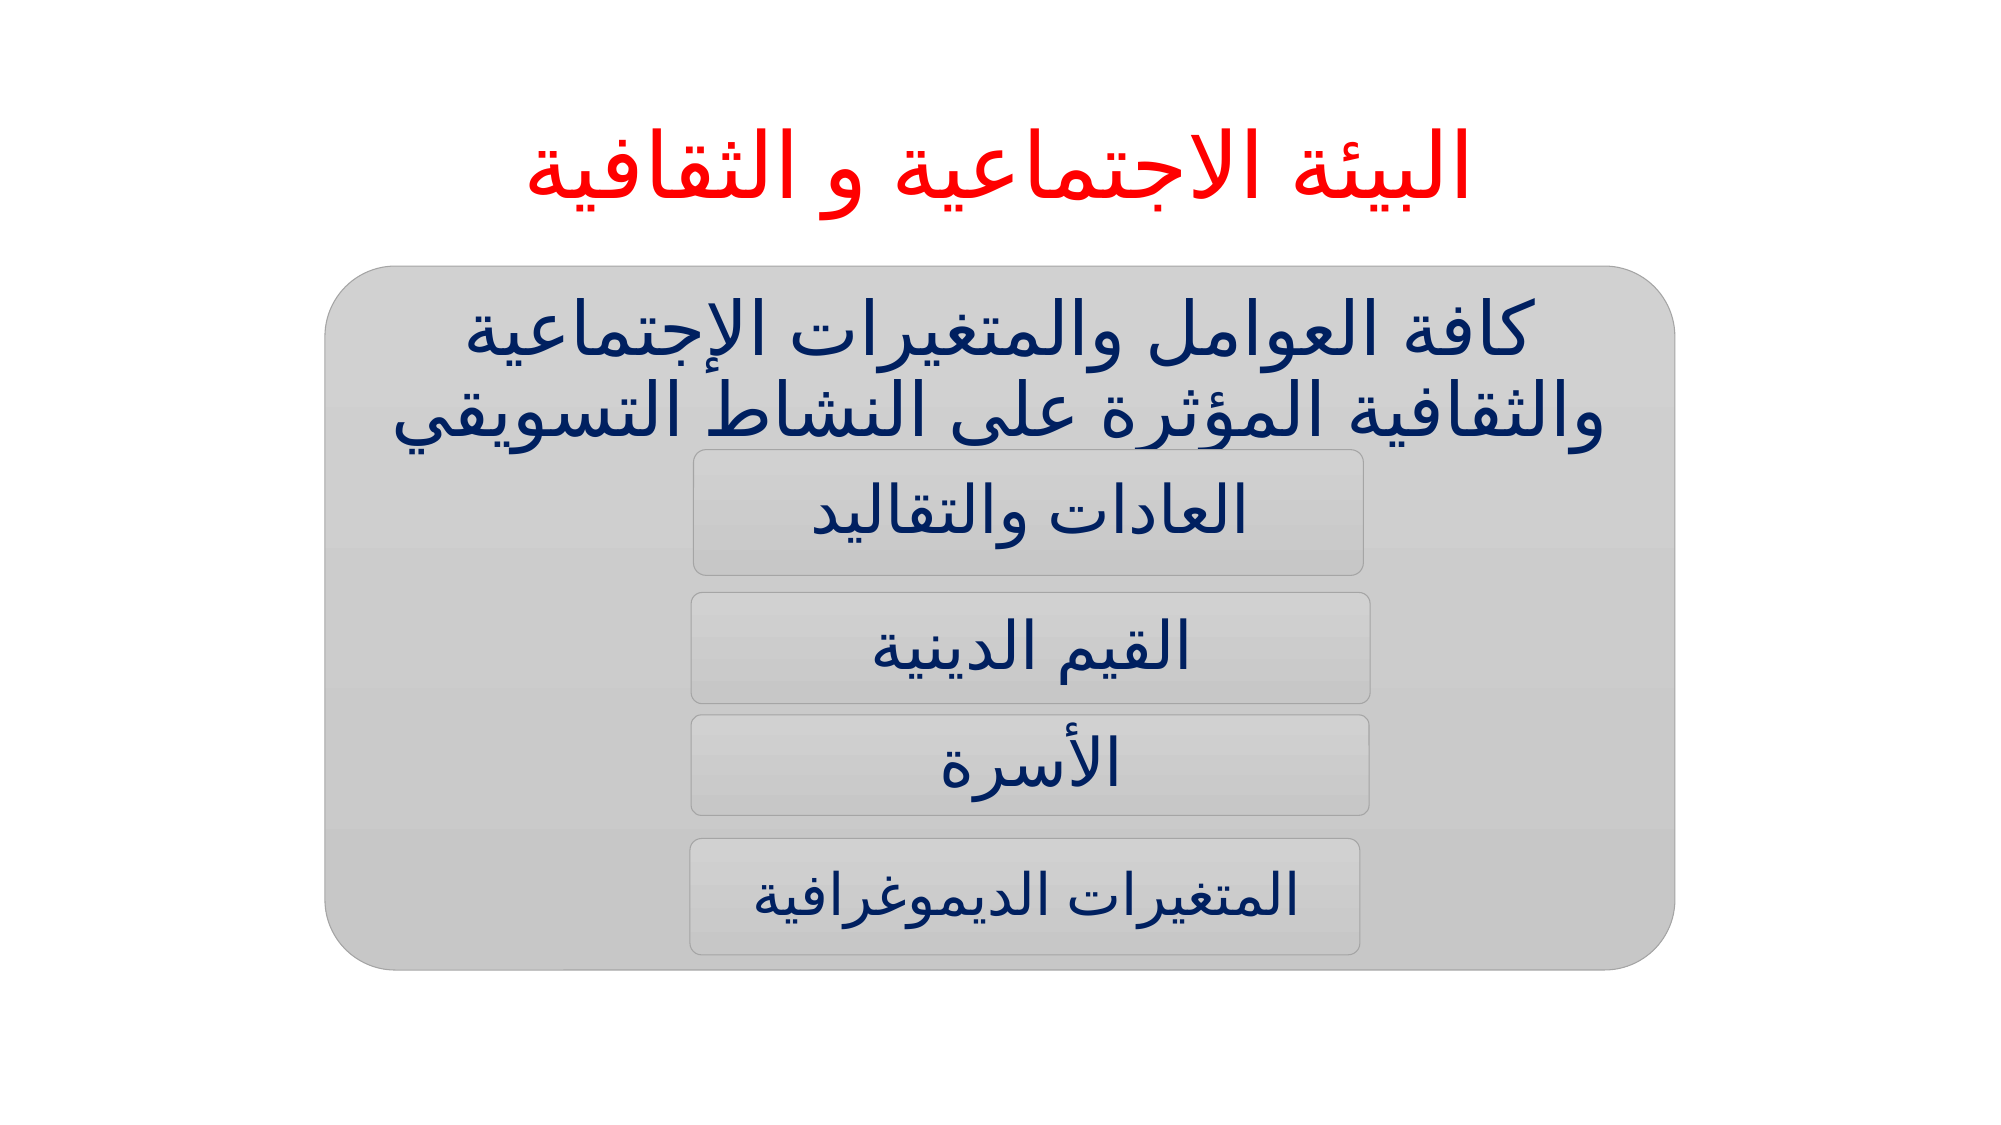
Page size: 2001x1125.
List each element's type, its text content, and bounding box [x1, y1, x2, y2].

title البيئة الاجتماعية و الثقافية [137, 59, 1863, 278]
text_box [324, 266, 1675, 971]
